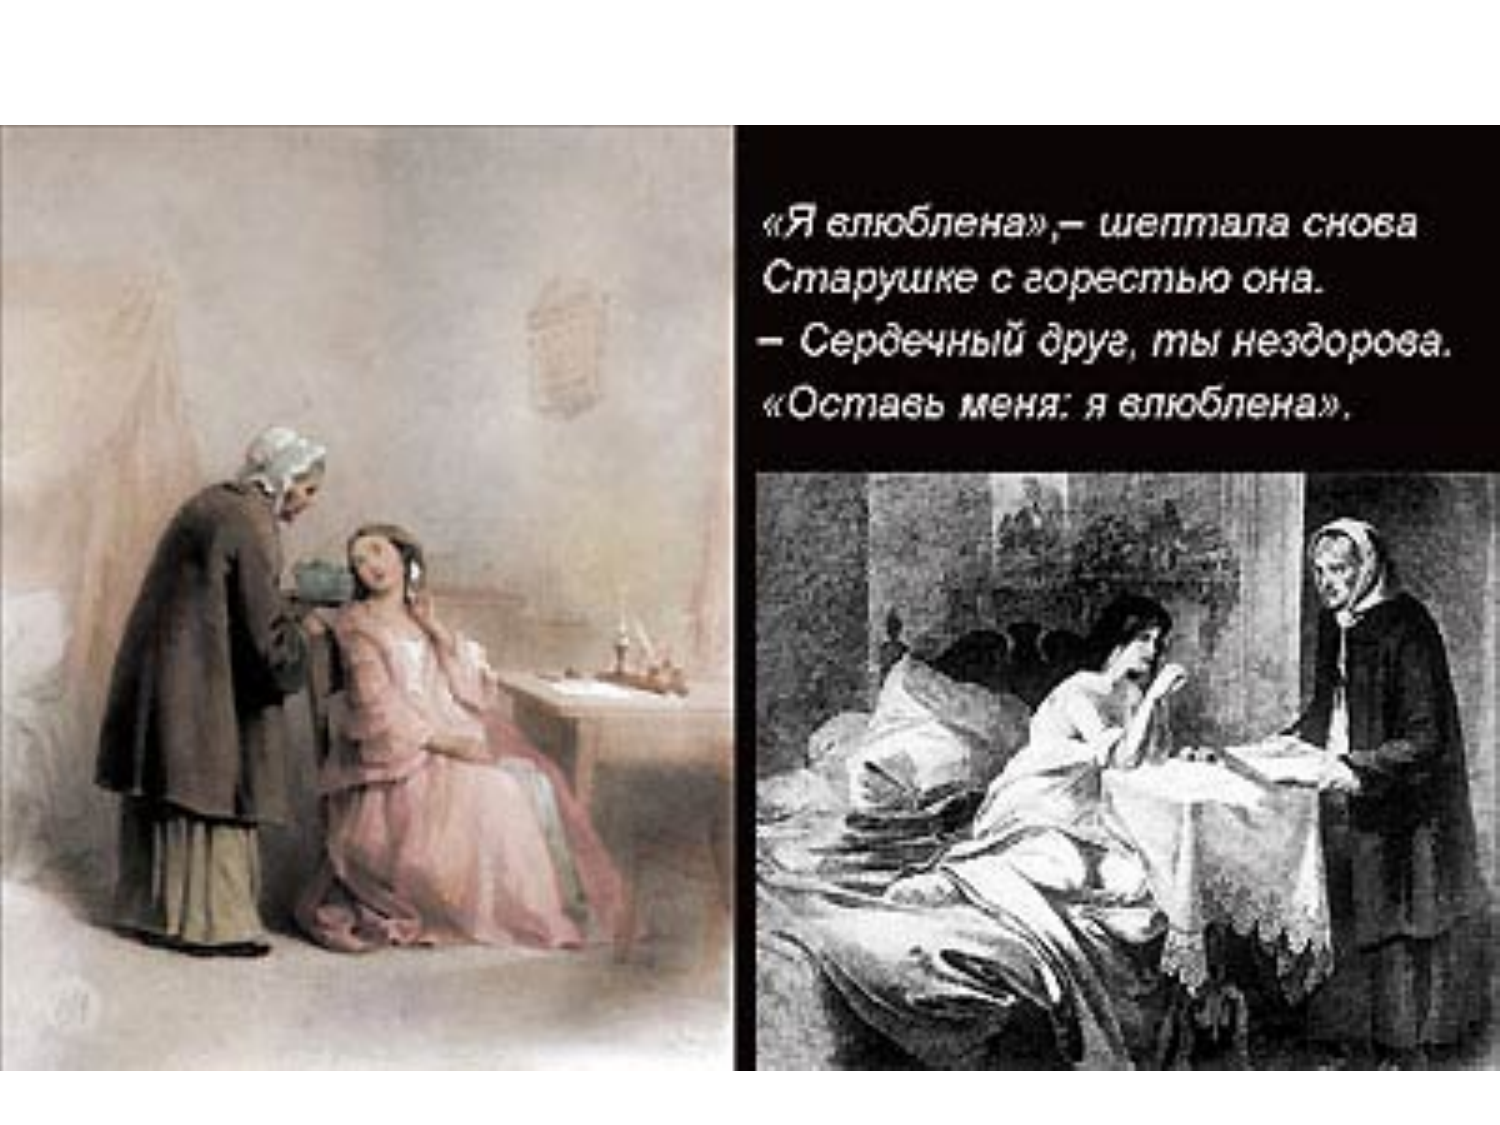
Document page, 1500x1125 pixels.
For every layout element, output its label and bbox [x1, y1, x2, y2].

picture [0, 125, 1500, 1071]
